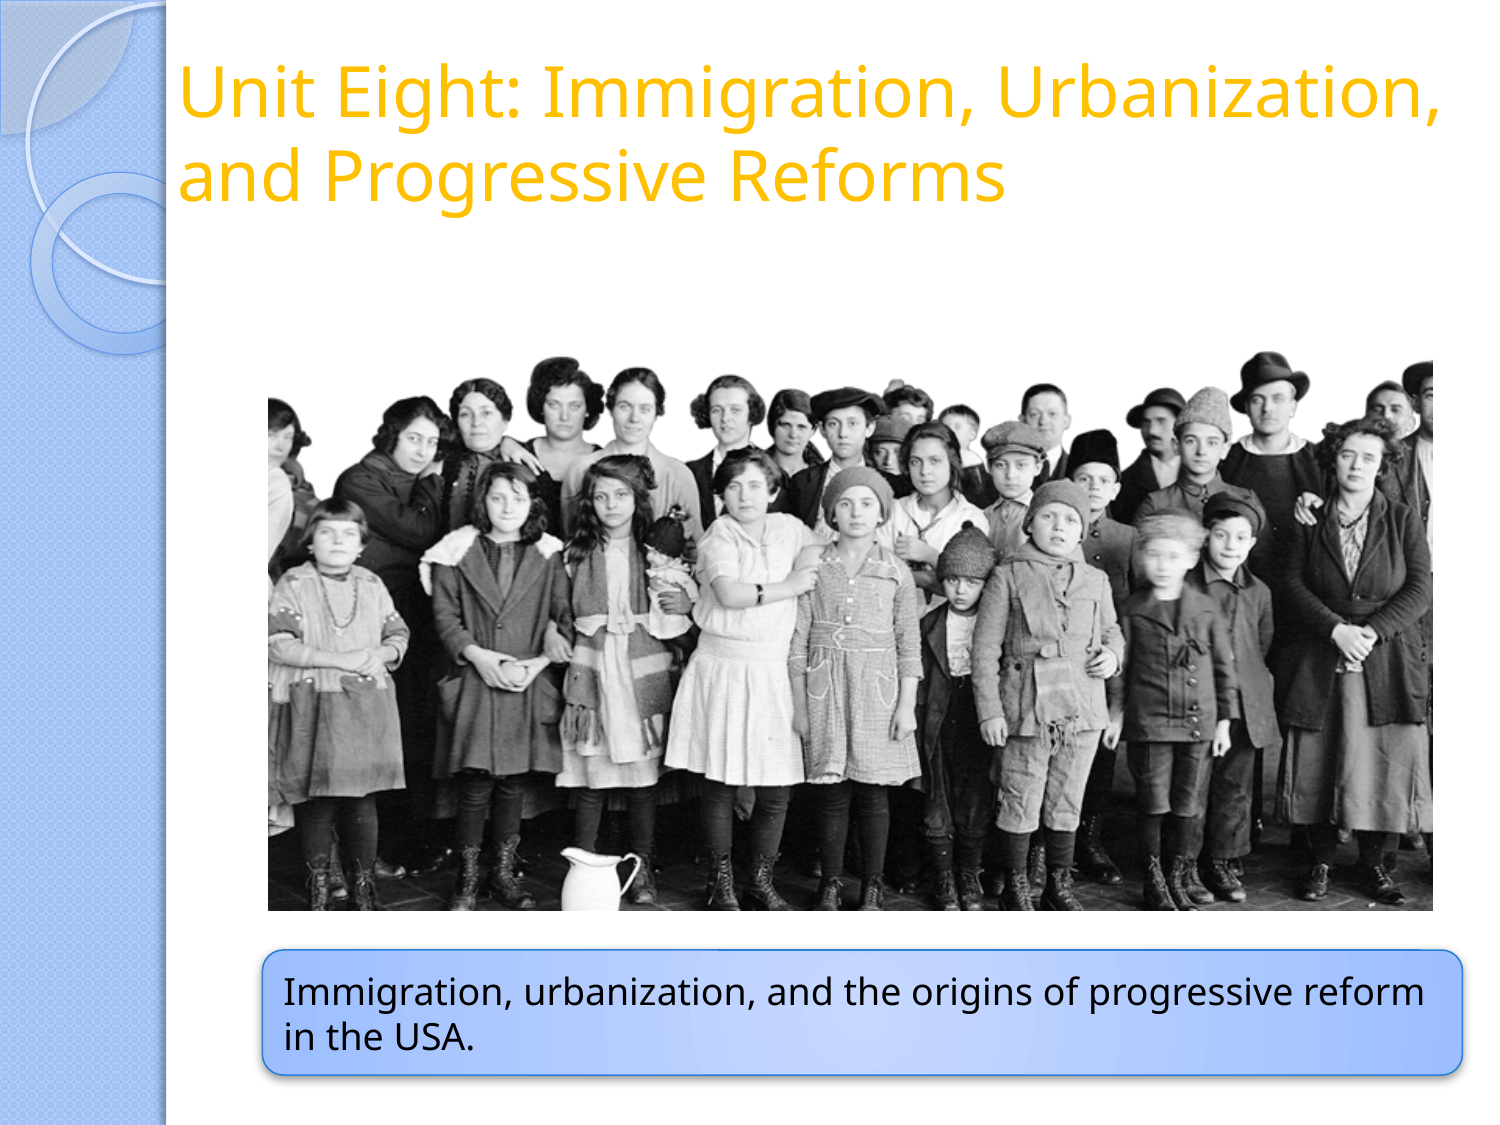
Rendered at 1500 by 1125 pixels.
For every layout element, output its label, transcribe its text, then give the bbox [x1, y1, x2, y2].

title Unit Eight: Immigration, Urbanization, and Progressive Reforms [162, 37, 1478, 225]
text_box Immigration, urbanization, and the origins of progressive reform in the USA. [261, 949, 1464, 1076]
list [268, 351, 1433, 912]
